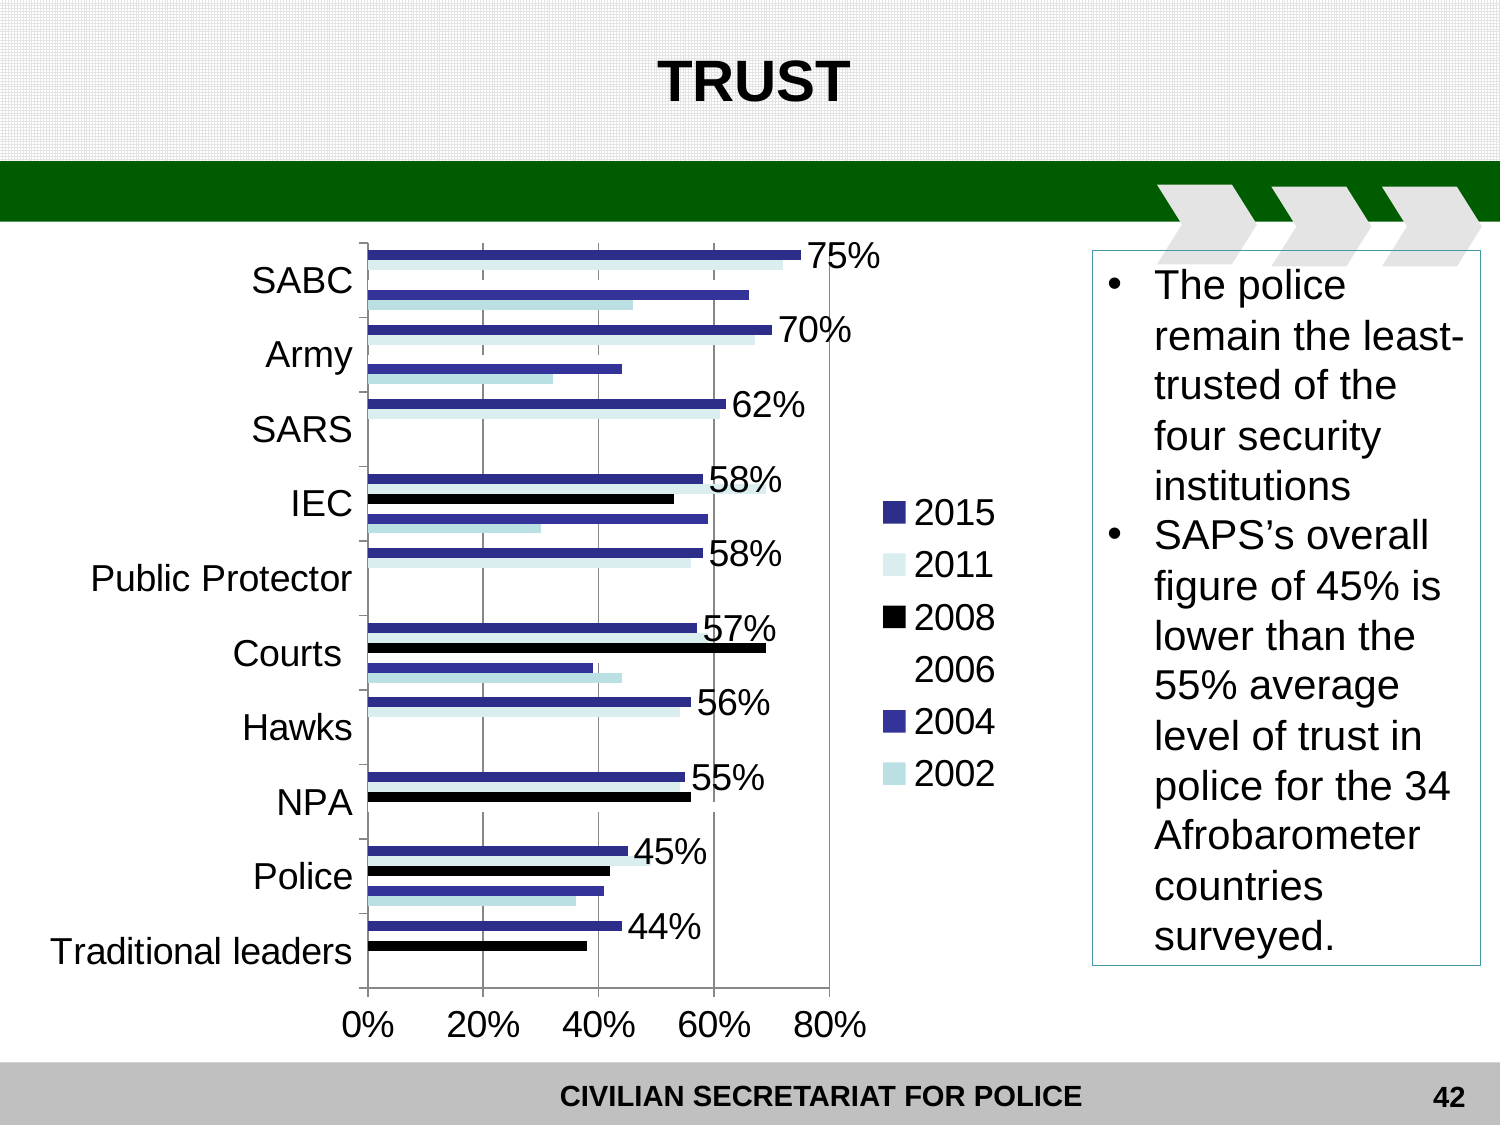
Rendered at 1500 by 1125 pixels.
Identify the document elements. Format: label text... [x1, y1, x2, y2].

chart [29, 219, 1081, 1067]
slide_number 42 [1130, 1070, 1481, 1125]
text_box The police remain the least-trusted of the four security institutions SAPS’s overall figure of 45% is lower than the 55% average level of trust in police for the 34 Afrobarometer countries surveyed. [1092, 250, 1481, 966]
title TRUST [87, 19, 1437, 138]
